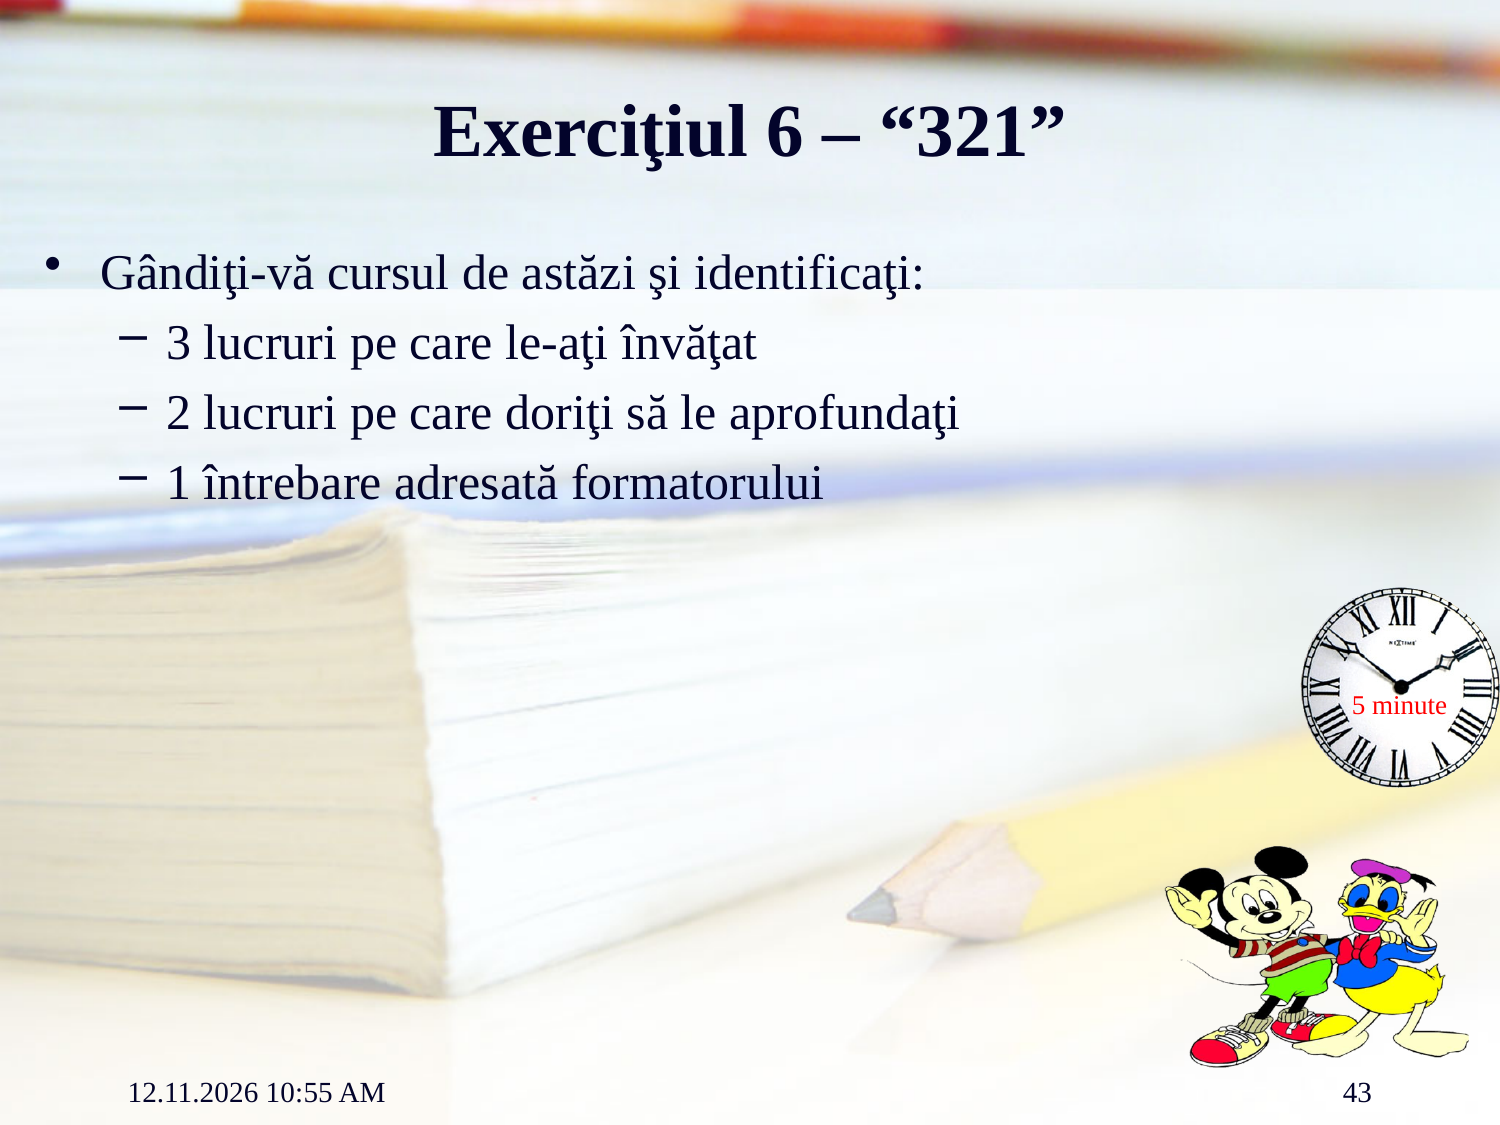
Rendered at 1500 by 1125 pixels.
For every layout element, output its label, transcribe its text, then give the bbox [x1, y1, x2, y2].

list Gândiţi-vă cursul de astăzi şi identificaţi: 3 lucruri pe care le-aţi învăţat 2 lucruri pe care doriţi să le aprofundaţi 1 întrebare adresată formatorului [29, 231, 1471, 1044]
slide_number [112, 1065, 426, 1114]
title Exerciţiul 6 – “321” [29, 32, 1471, 221]
picture [0, 0, 1500, 1125]
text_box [1300, 585, 1500, 788]
slide_number 43 [1074, 1065, 1388, 1114]
